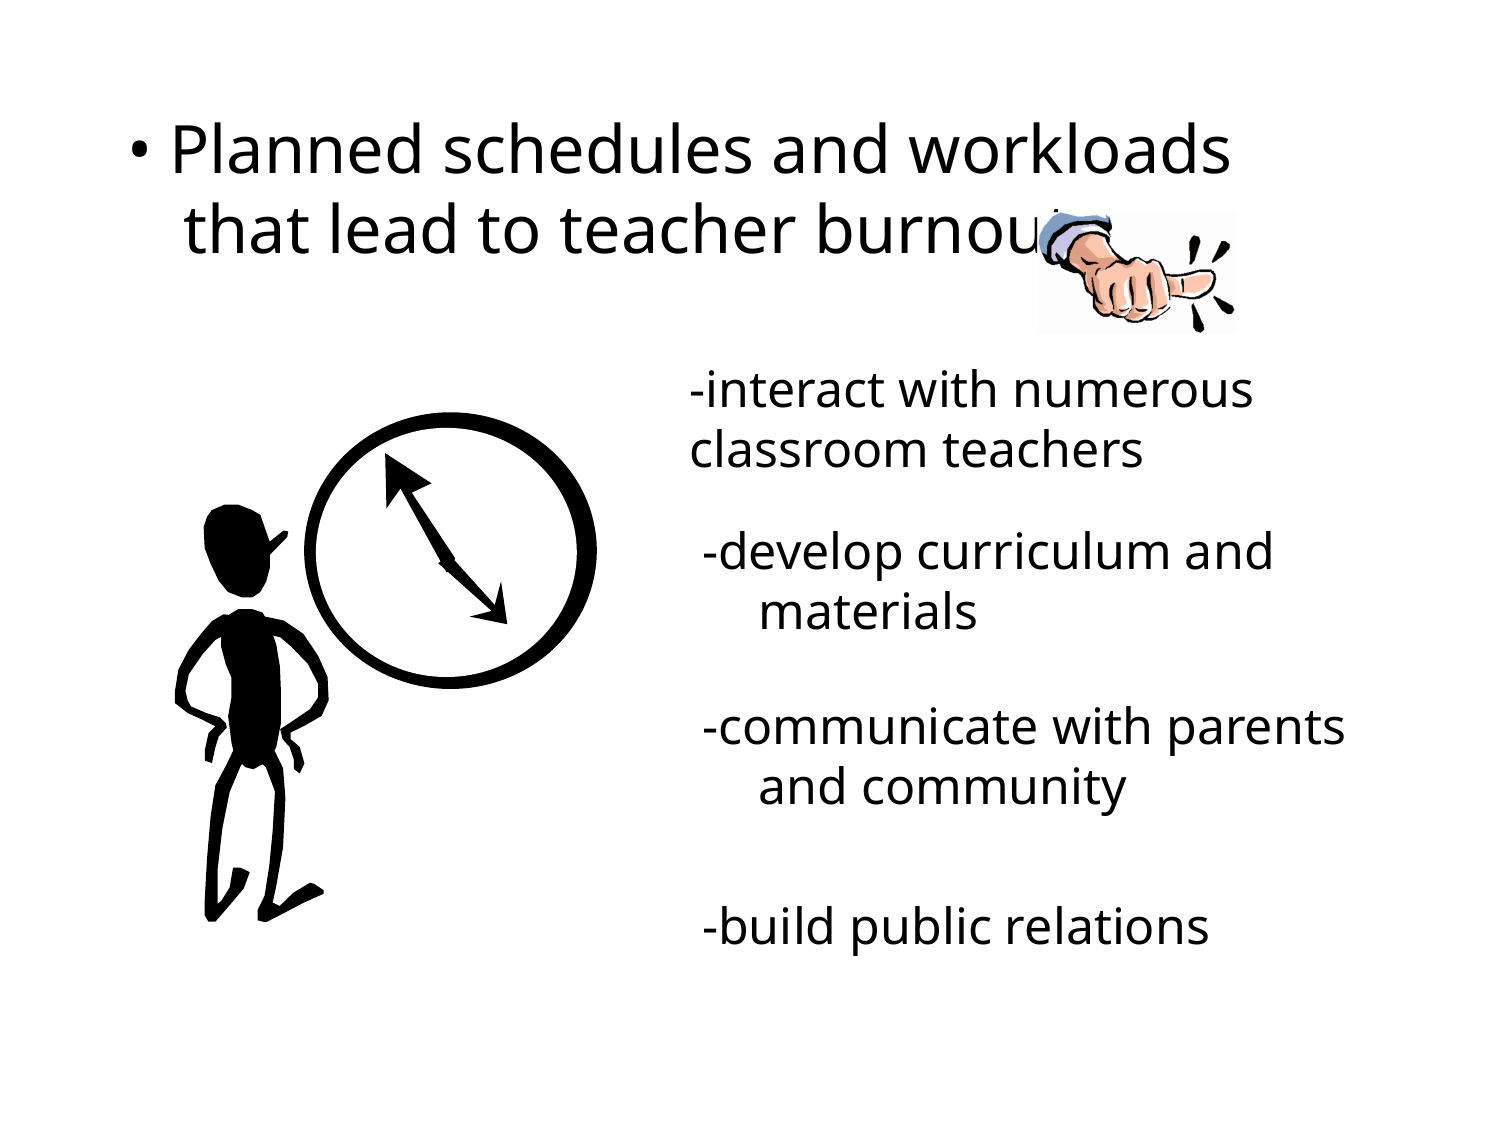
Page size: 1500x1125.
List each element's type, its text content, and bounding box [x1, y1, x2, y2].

text_box -interact with numerous classroom teachers [674, 349, 1425, 485]
text_box • Planned schedules and workloads that lead to teacher burnout. [112, 99, 1378, 275]
text_box -build public relations [687, 887, 1350, 963]
text_box -communicate with parents and community [687, 687, 1388, 823]
picture [174, 412, 598, 923]
text_box -develop curriculum and materials [687, 512, 1500, 648]
picture [1038, 174, 1236, 373]
